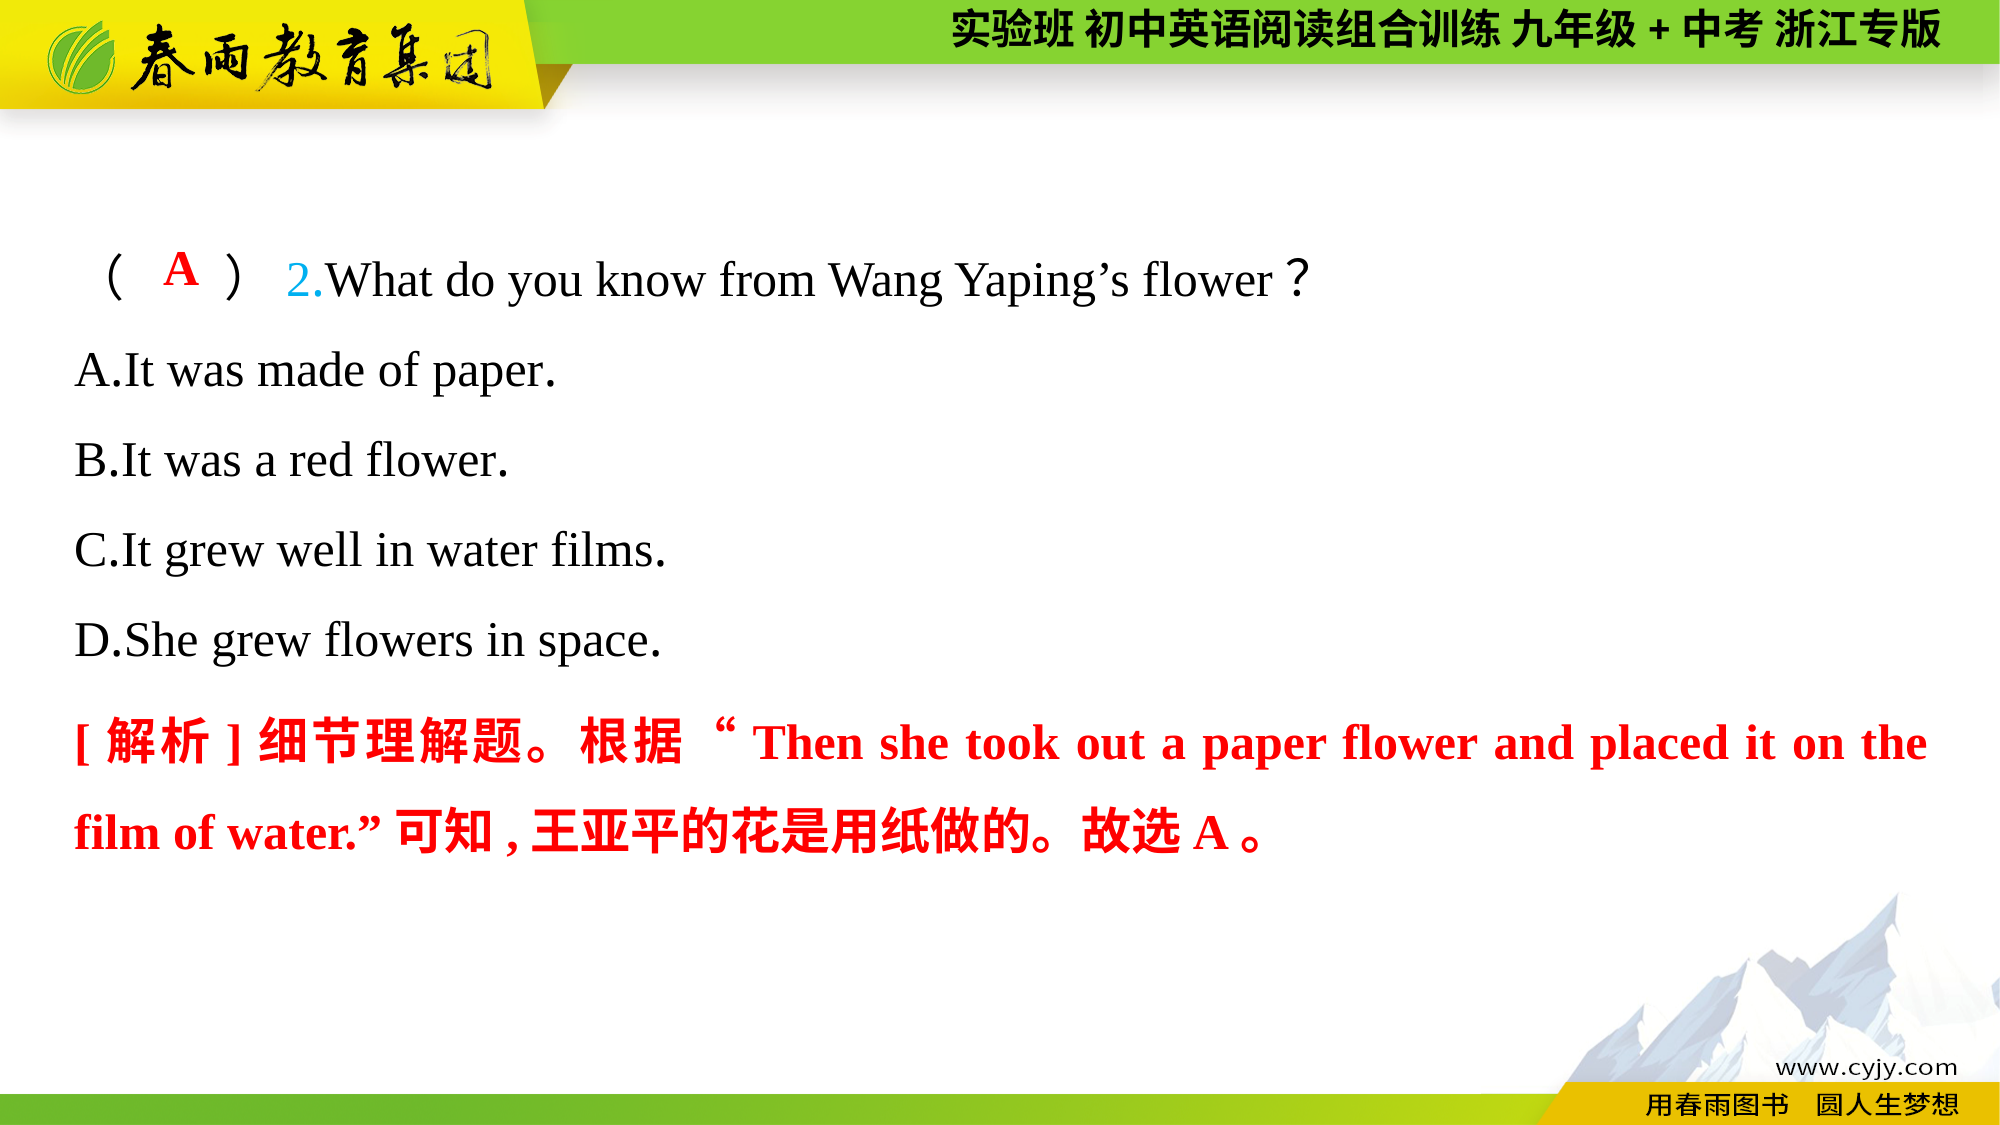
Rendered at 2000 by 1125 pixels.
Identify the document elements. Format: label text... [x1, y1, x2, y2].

text_box A [148, 227, 215, 303]
picture [0, 0, 2000, 1125]
list （ ）2.What do you know from Wang Yaping’s flower？ A.It was made of paper. B.It was a red flower. C.It grew well in water films. D.She grew flowers in space. [59, 208, 1944, 672]
text_box [解析]细节理解题。根据“Then she took out a paper flower and placed it on the film of water.”可知,王亚平的花是用纸做的。故选A。 [59, 672, 1944, 868]
